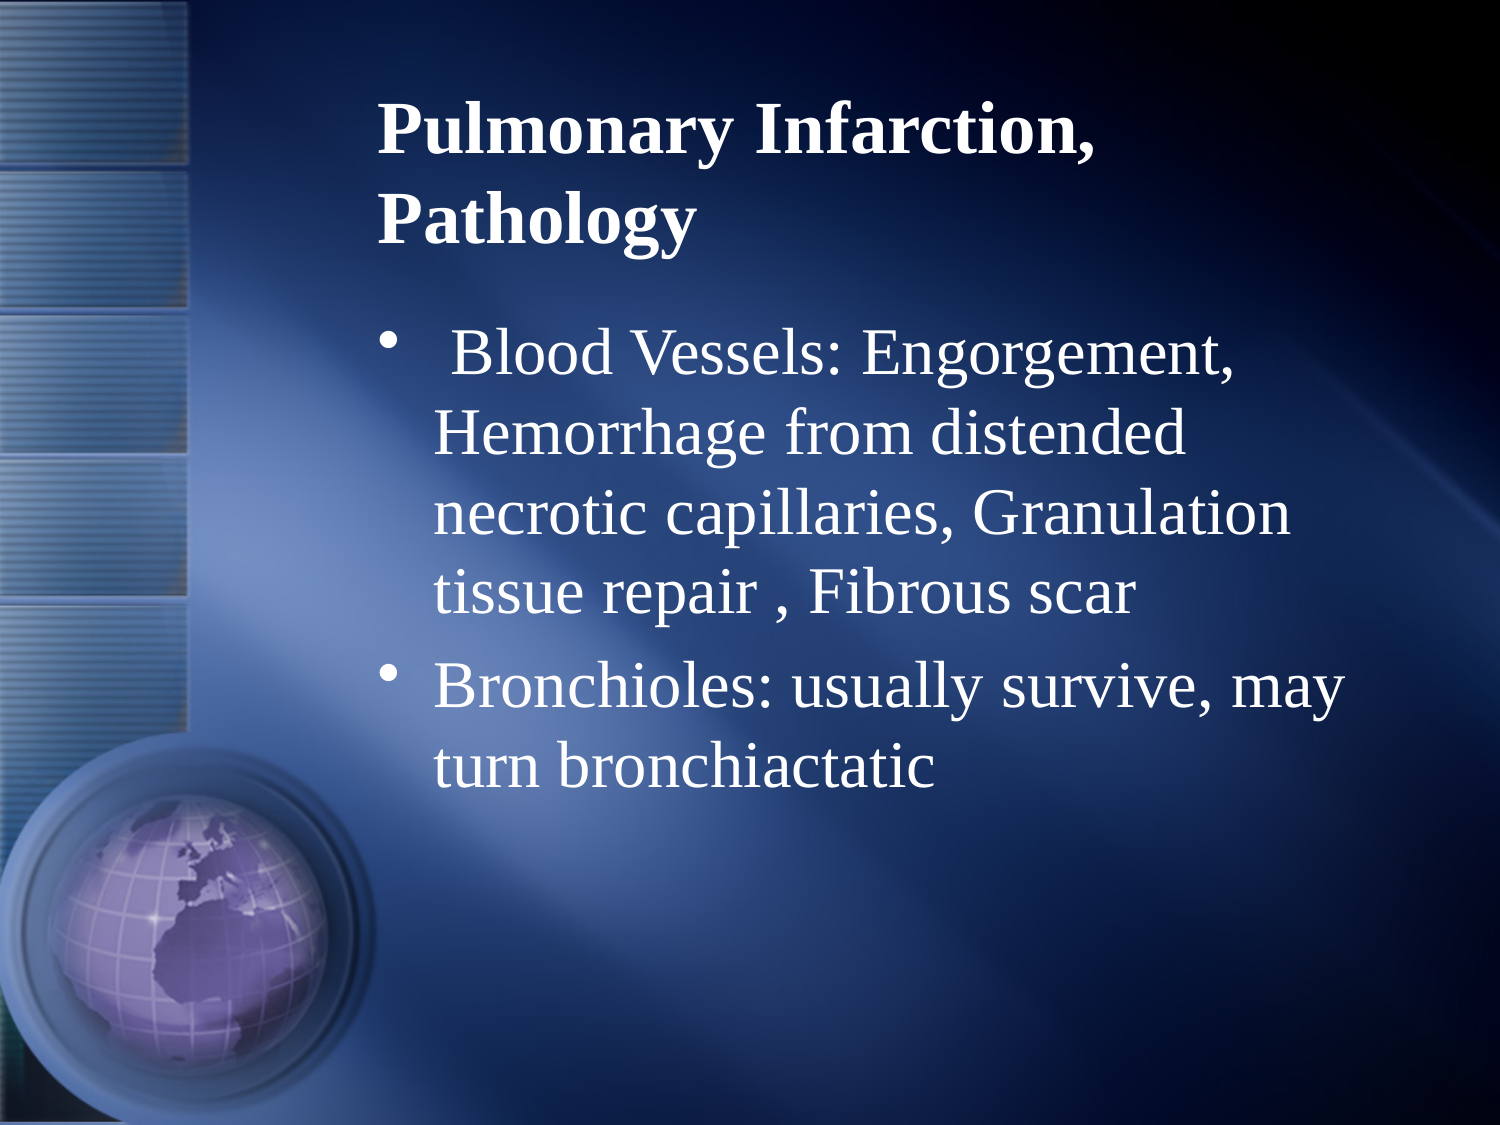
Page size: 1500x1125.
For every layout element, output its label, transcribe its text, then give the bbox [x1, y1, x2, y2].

title Pulmonary Infarction, Pathology [362, 74, 1401, 263]
list Blood Vessels: Engorgement, Hemorrhage from distended necrotic capillaries, Granulation tissue repair , Fibrous scar Bronchioles: usually survive, may turn bronchiactatic [362, 299, 1401, 1001]
picture [0, 0, 1500, 1125]
